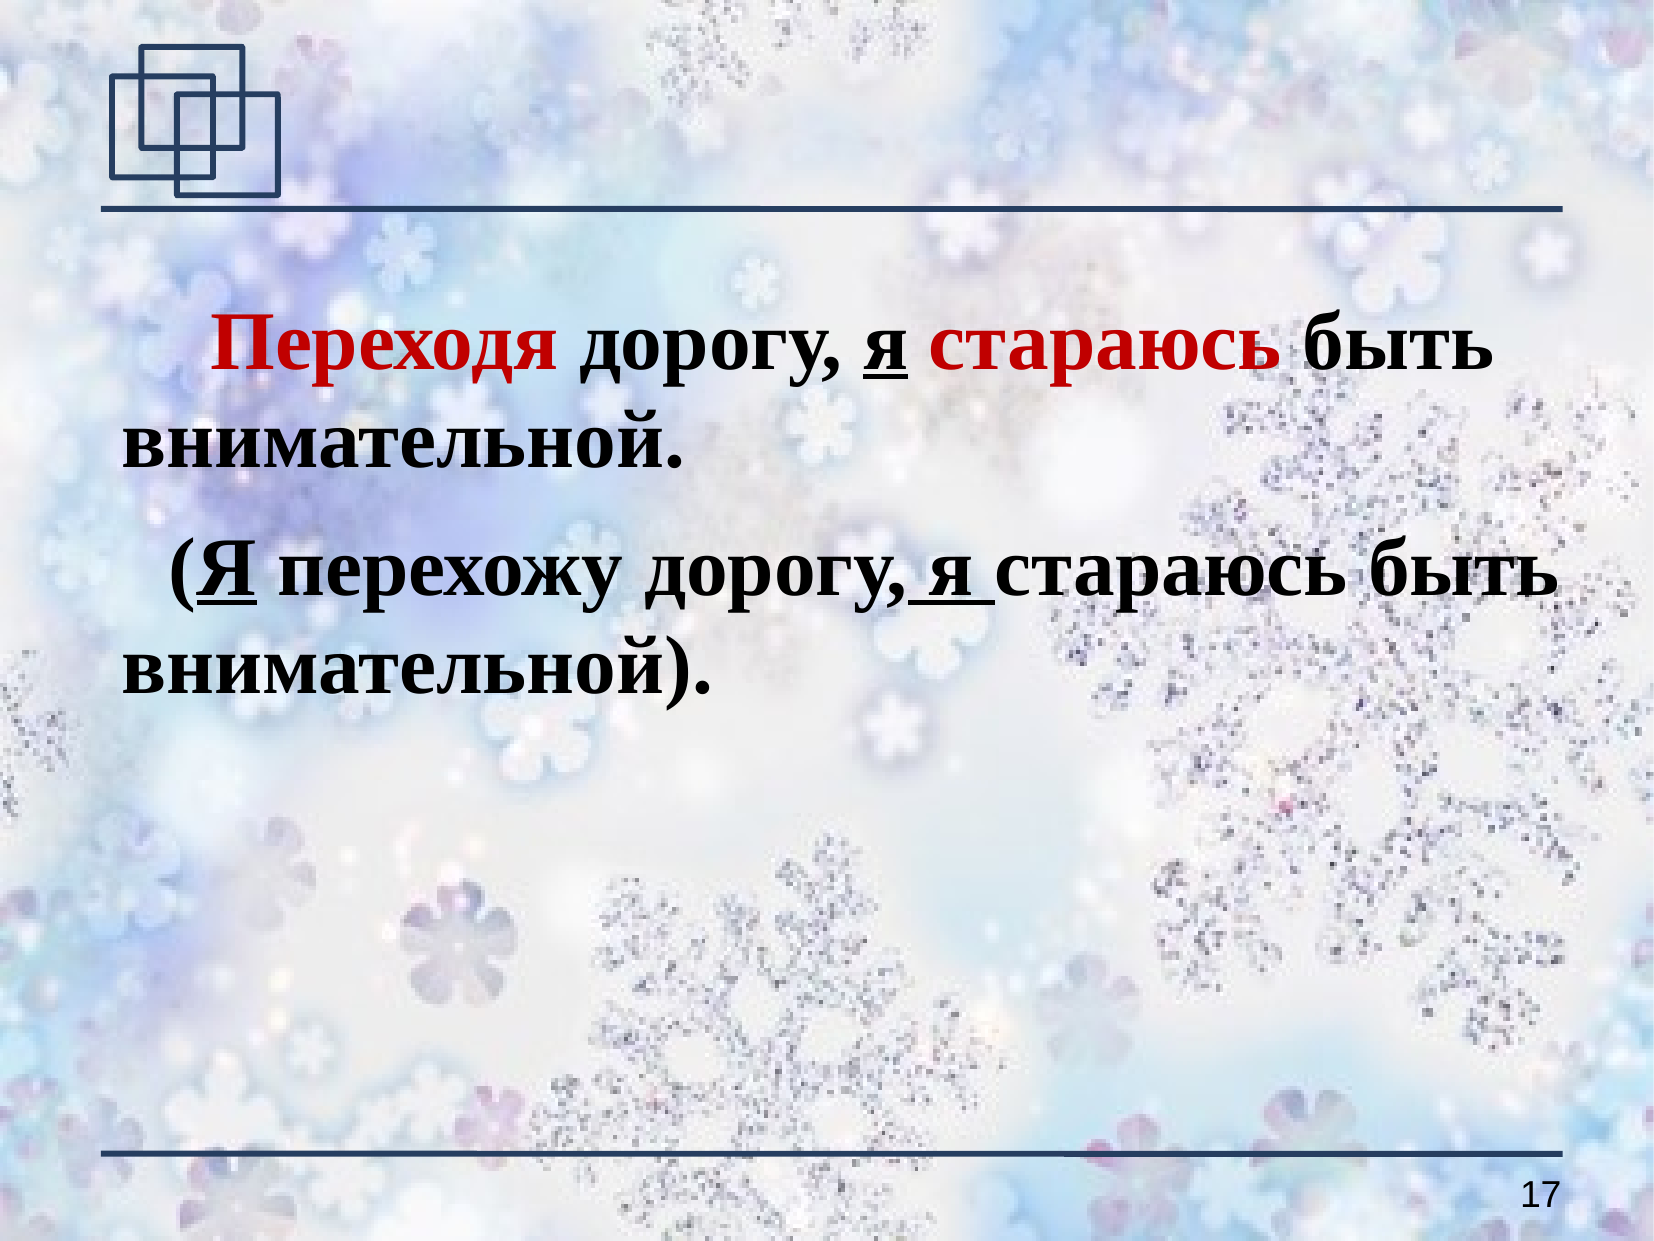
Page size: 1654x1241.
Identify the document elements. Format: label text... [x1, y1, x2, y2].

picture [0, 0, 1654, 1241]
list Переходя дорогу, я стараюсь быть внимательной. (Я перехожу дорогу, я стараюсь быть внимательной). [64, 289, 1589, 1107]
